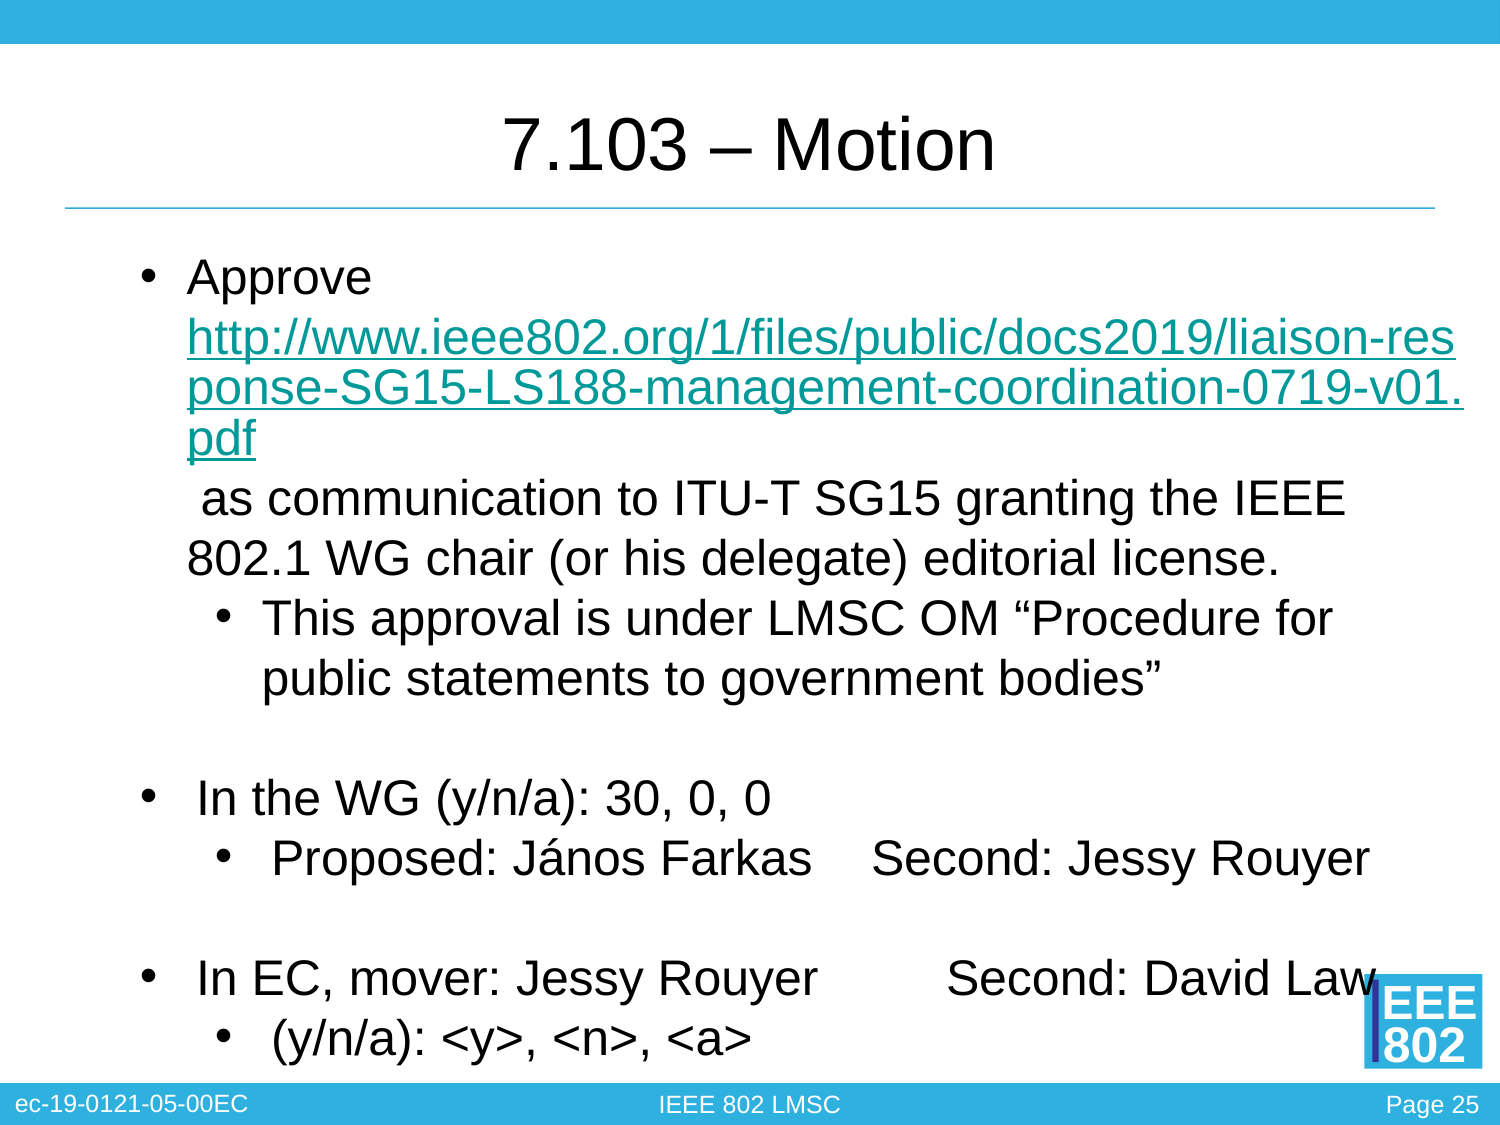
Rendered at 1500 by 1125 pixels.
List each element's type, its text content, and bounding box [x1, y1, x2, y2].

text_box Approve http://www.ieee802.org/1/files/public/docs2019/liaison-response-SG15-LS188-management-coordination-0719-v01.pdf as communication to ITU-T SG15 granting the IEEE 802.1 WG chair (or his delegate) editorial license. This approval is under LMSC OM “Procedure for public statements to government bodies” In the WG (y/n/a): 30, 0, 0 Proposed: János Farkas Second: Jessy Rouyer In EC, mover: Jessy Rouyer Second: David Law (y/n/a): <y>, <n>, <a> [124, 237, 1488, 973]
title 7.103 – Motion [75, 75, 1425, 205]
